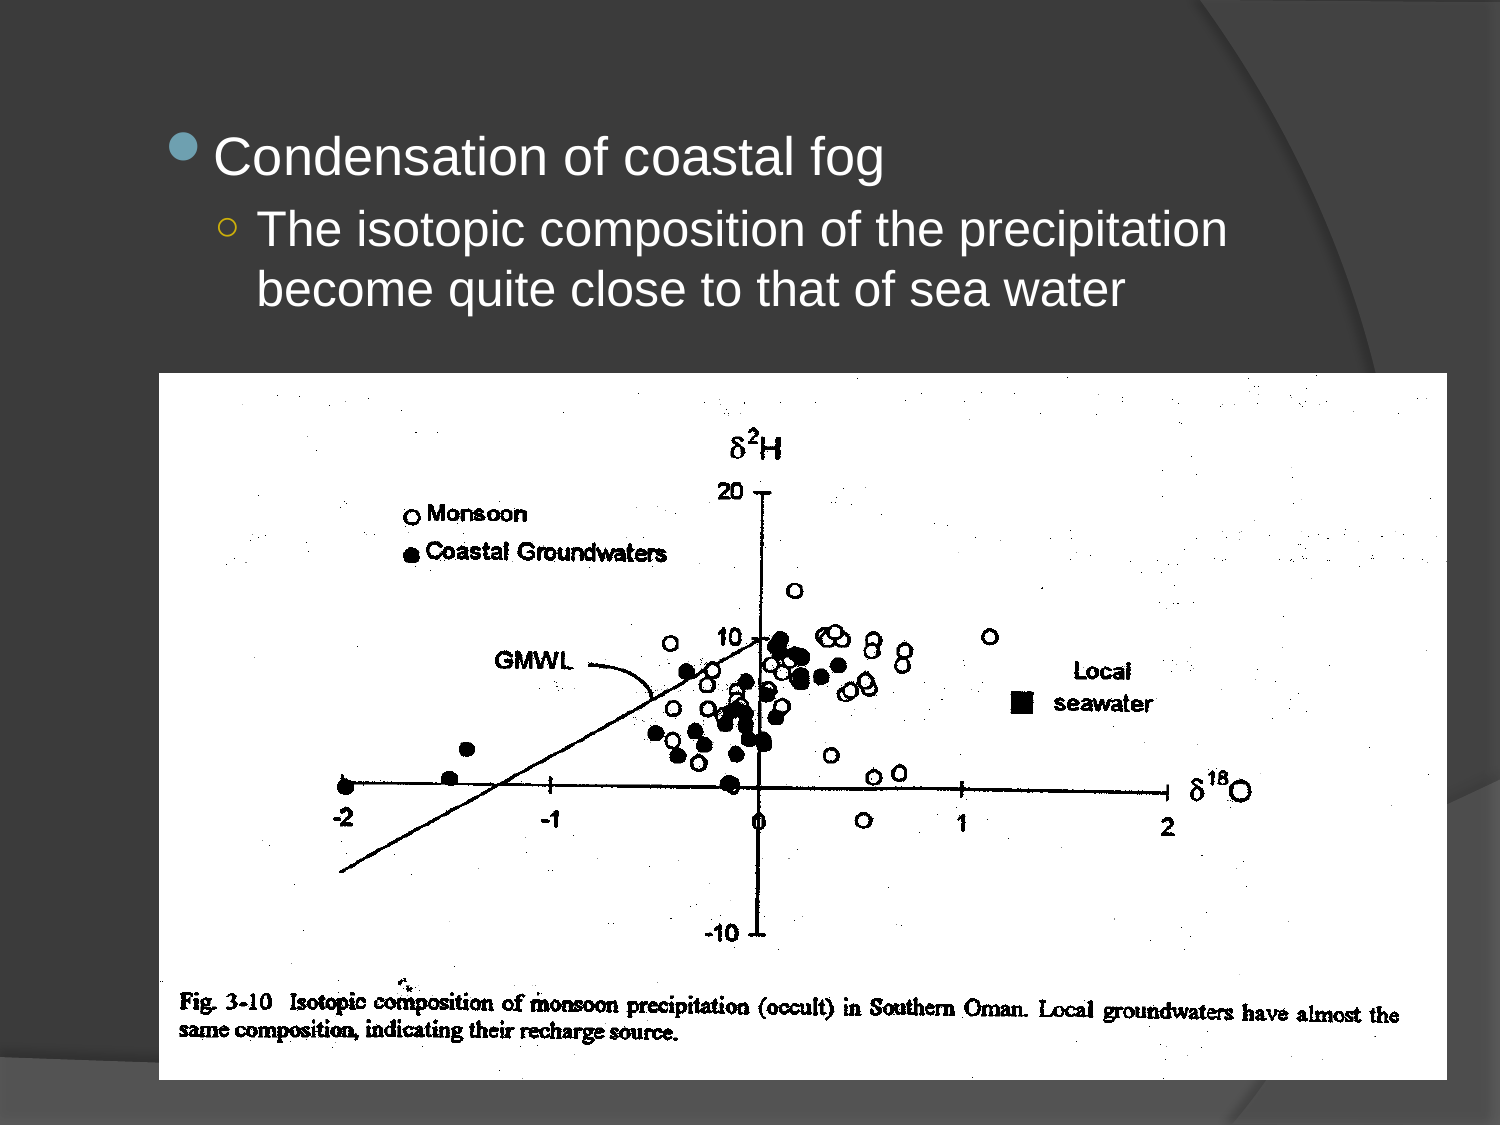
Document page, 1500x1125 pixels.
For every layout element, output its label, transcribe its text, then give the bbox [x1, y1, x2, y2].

list Condensation of coastal fog The isotopic composition of the precipitation become quite close to that of sea water [76, 113, 1302, 857]
picture [159, 373, 1448, 1080]
